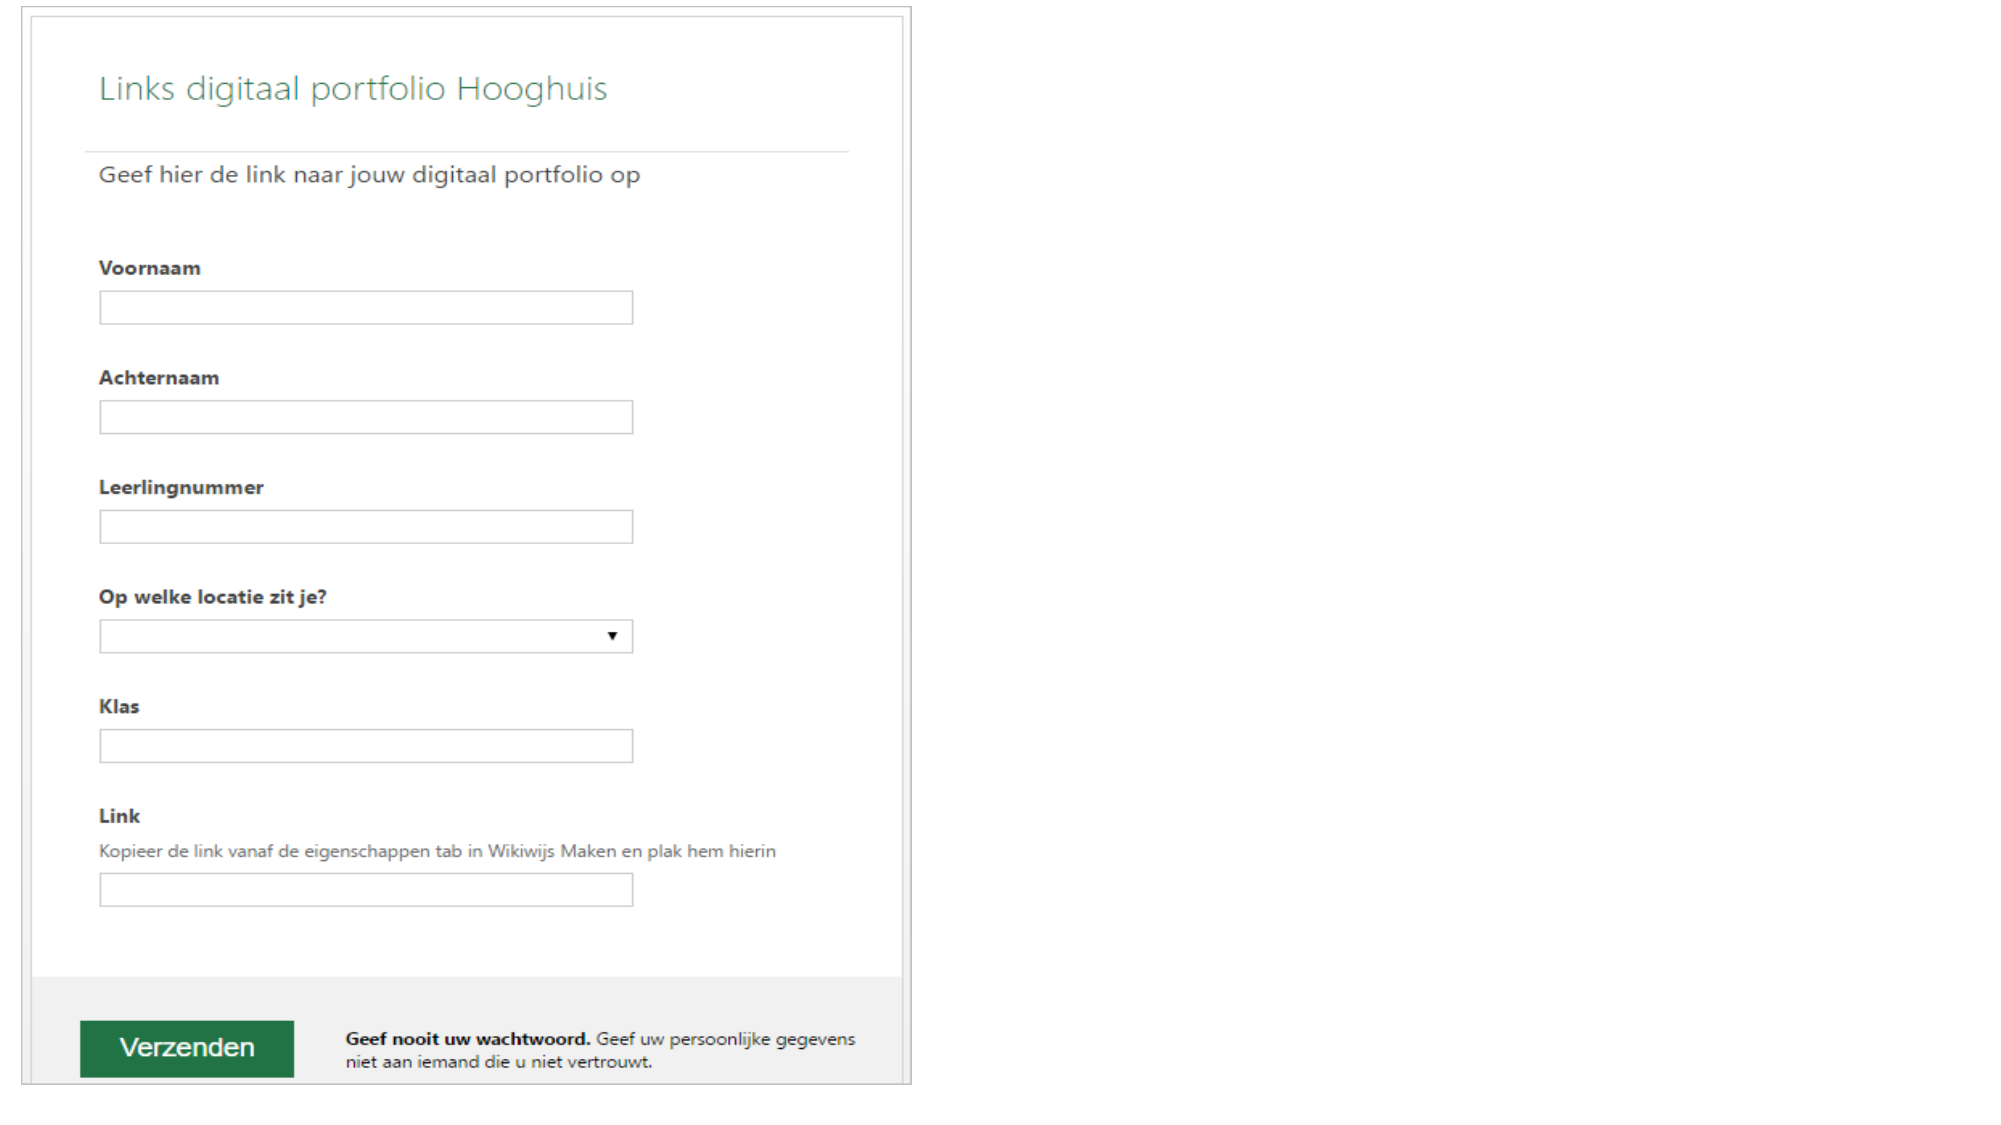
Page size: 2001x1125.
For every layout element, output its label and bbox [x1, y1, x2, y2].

picture [21, 6, 912, 1085]
